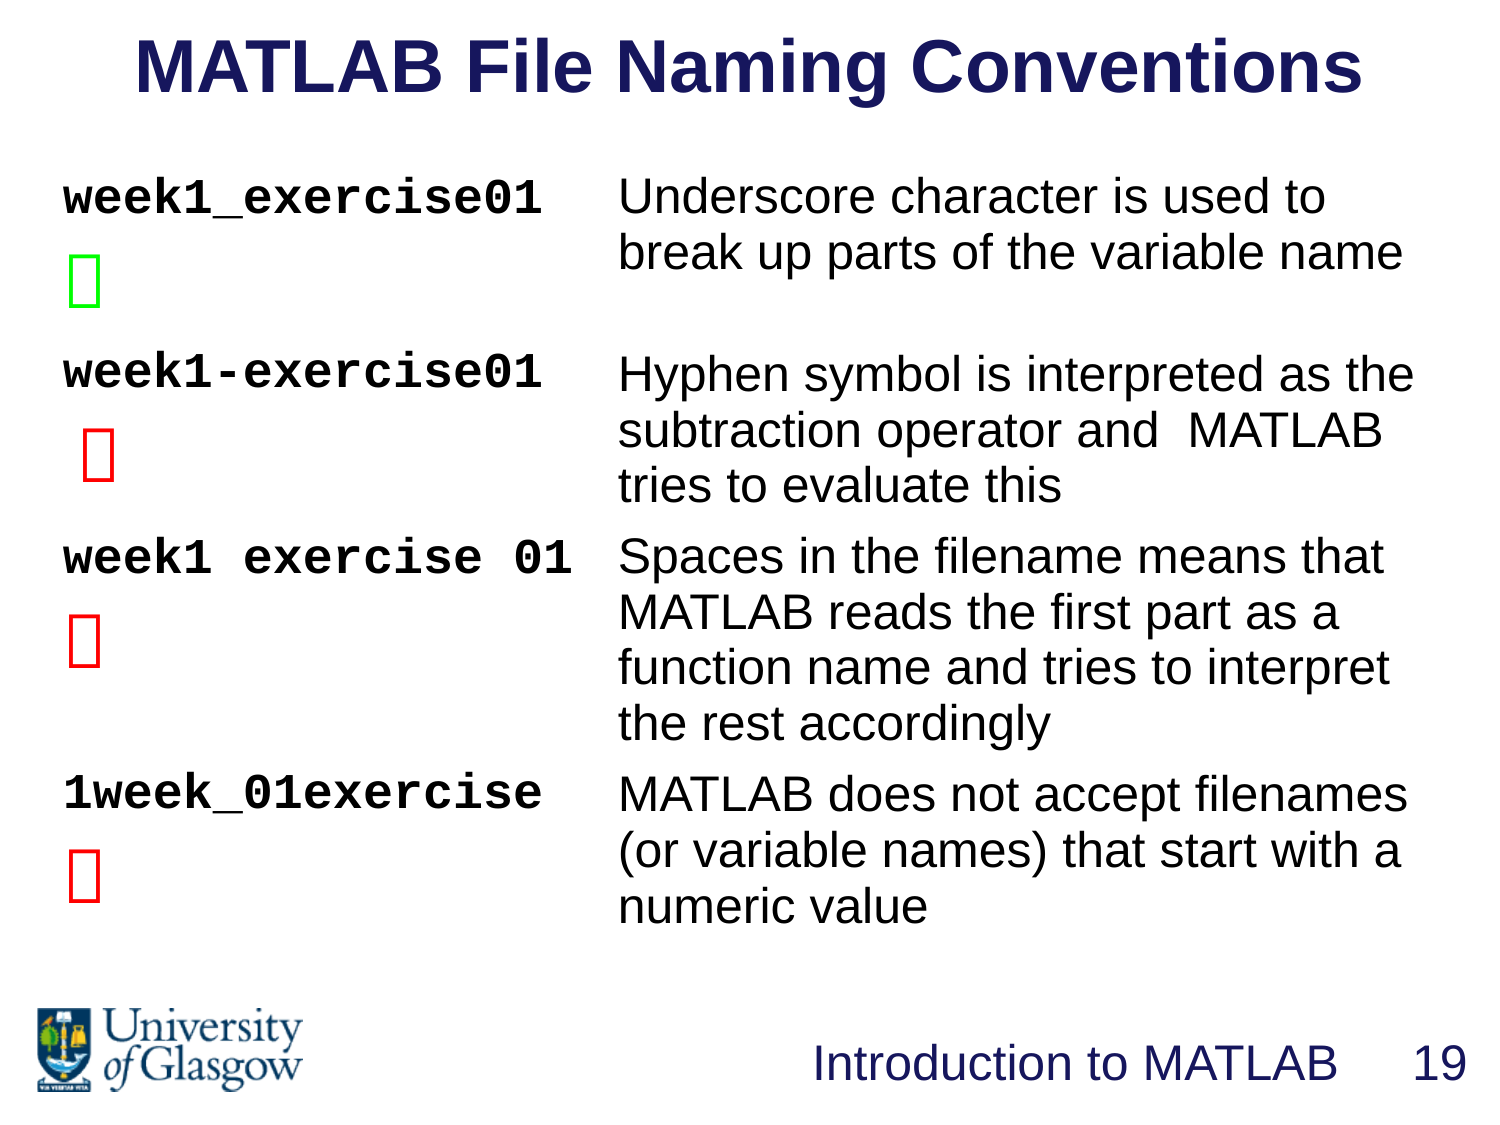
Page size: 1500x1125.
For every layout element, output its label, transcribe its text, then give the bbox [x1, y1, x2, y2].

text_box MATLAB File Naming Conventions [0, 0, 1500, 126]
table_cell Spaces in the filename means that MATLAB reads the first part as a function name and tries to interpret the rest accordingly [604, 522, 1476, 758]
table_header Underscore character is used to break up parts of the variable name [604, 162, 1476, 336]
table_cell MATLAB does not accept filenames (or variable names) that start with a numeric value [604, 760, 1476, 940]
picture [37, 1008, 303, 1092]
table_cell Hyphen symbol is interpreted as the subtraction operator and MATLAB tries to evaluate this [604, 341, 1476, 520]
table_cell week1-exercise01  [49, 341, 602, 520]
table_header week1_exercise01  [49, 162, 602, 336]
table_cell week1 exercise 01  [49, 522, 602, 758]
table_cell 1week_01exercise  [49, 760, 602, 940]
